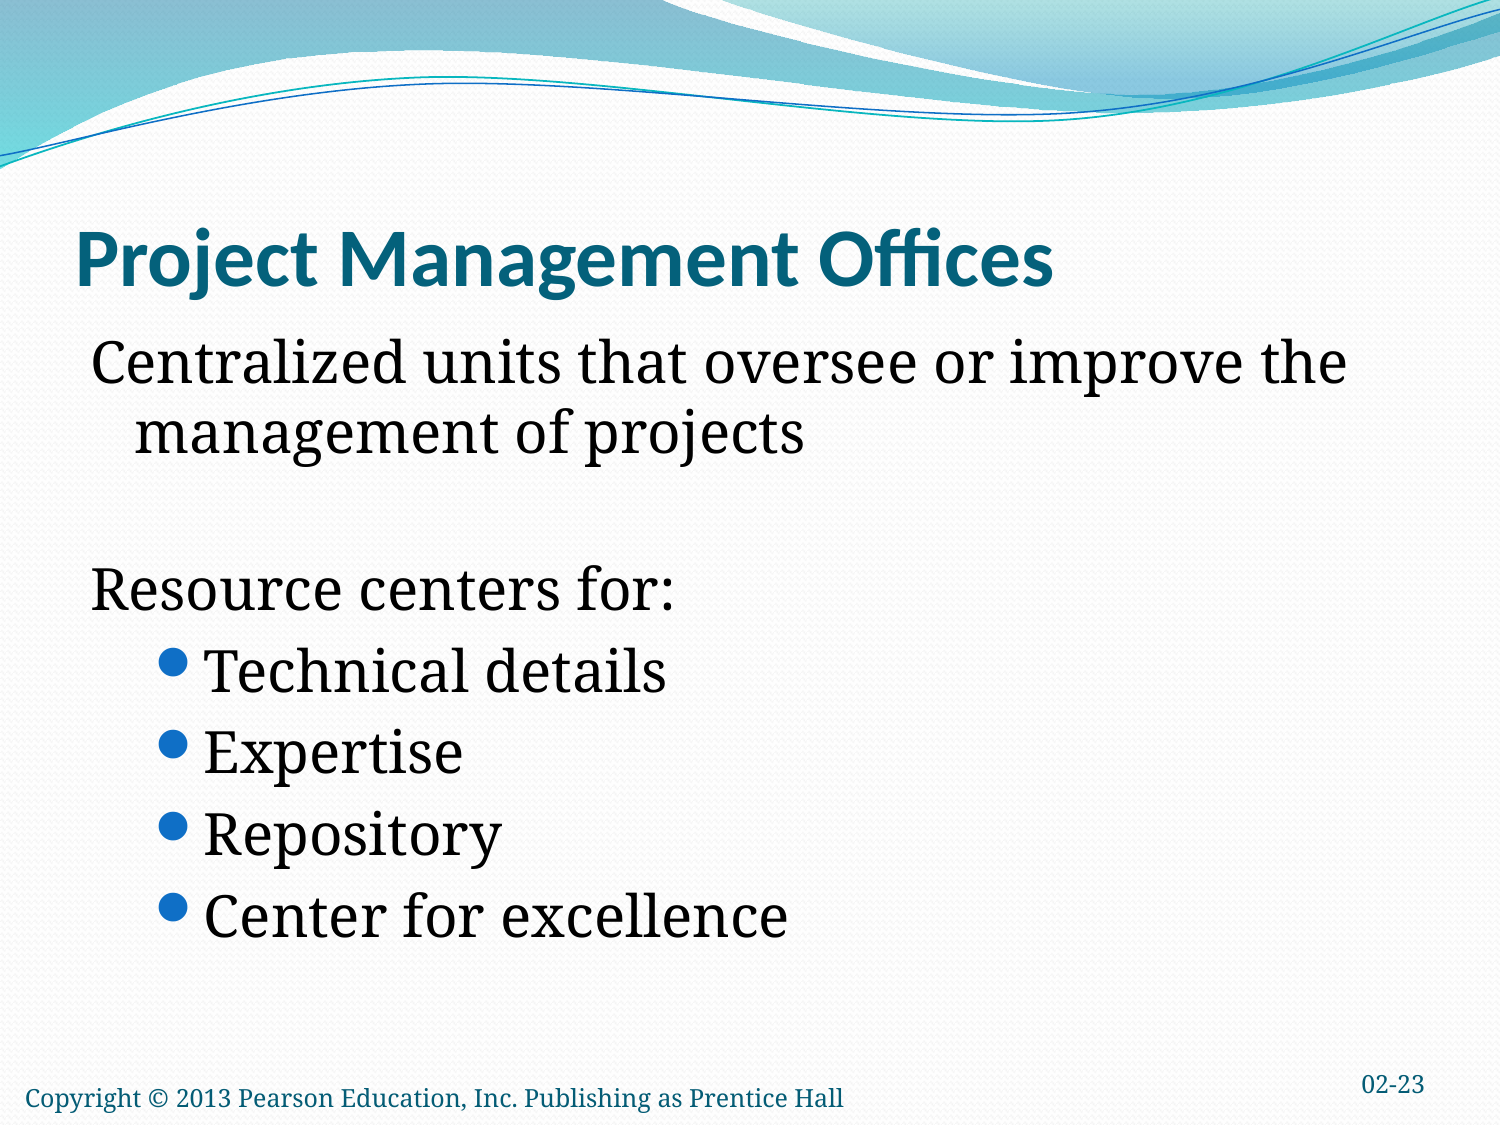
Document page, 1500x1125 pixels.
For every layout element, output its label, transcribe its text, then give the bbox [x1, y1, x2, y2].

slide_number 02-23 [1299, 1042, 1425, 1103]
list Centralized units that oversee or improve the management of projects Resource centers for: Technical details Expertise Repository Center for excellence [74, 317, 1426, 1038]
title Project Management Offices [74, 115, 1426, 304]
